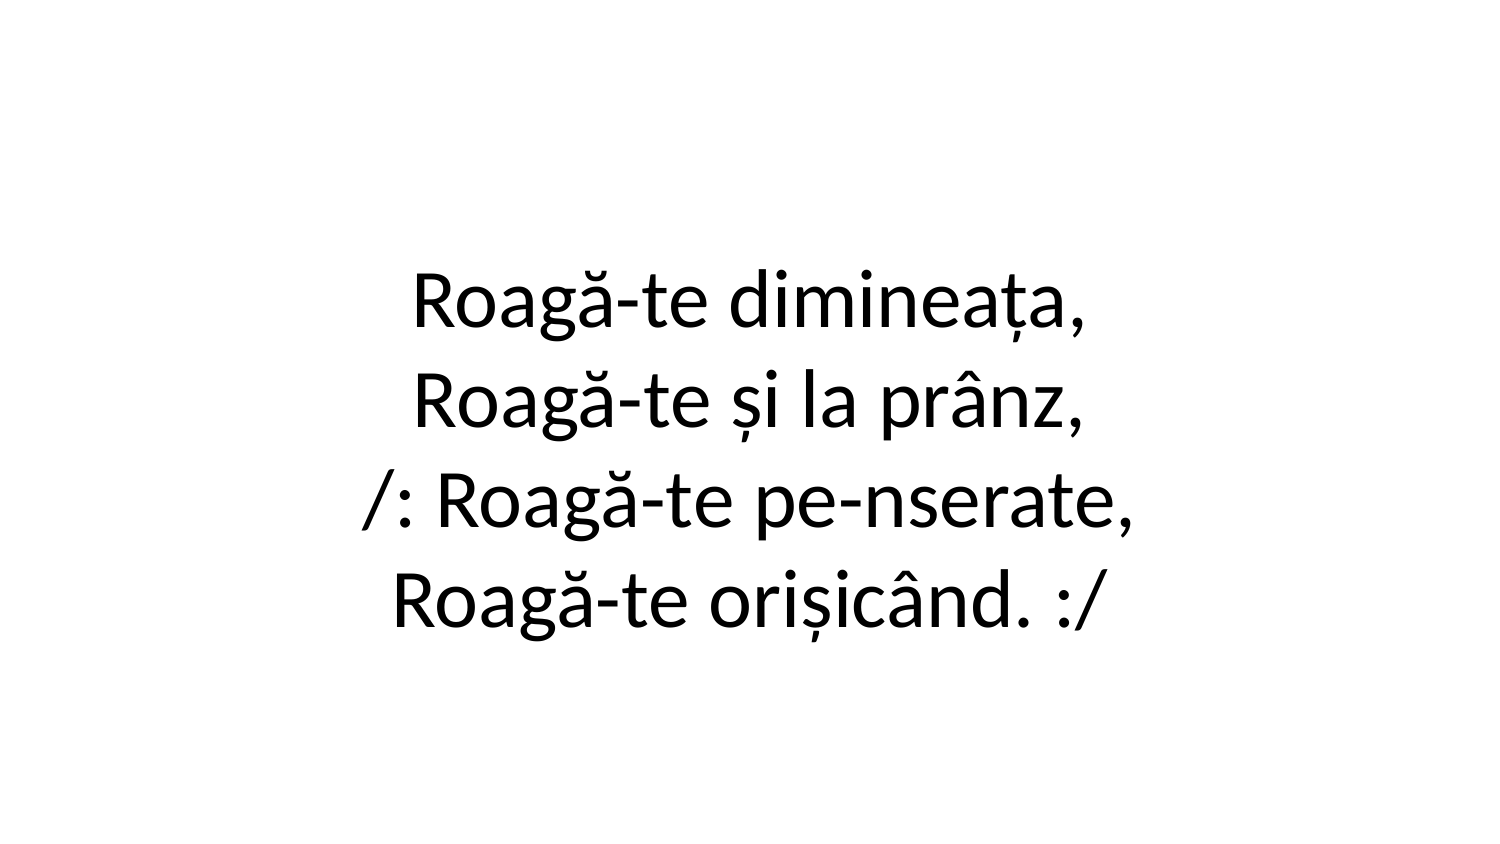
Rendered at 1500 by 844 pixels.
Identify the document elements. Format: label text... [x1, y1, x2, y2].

text_box Roagă-te dimineața, Roagă-te și la prânz, /: Roagă-te pe-nserate, Roagă-te orișicând. :/ [347, 192, 1153, 652]
